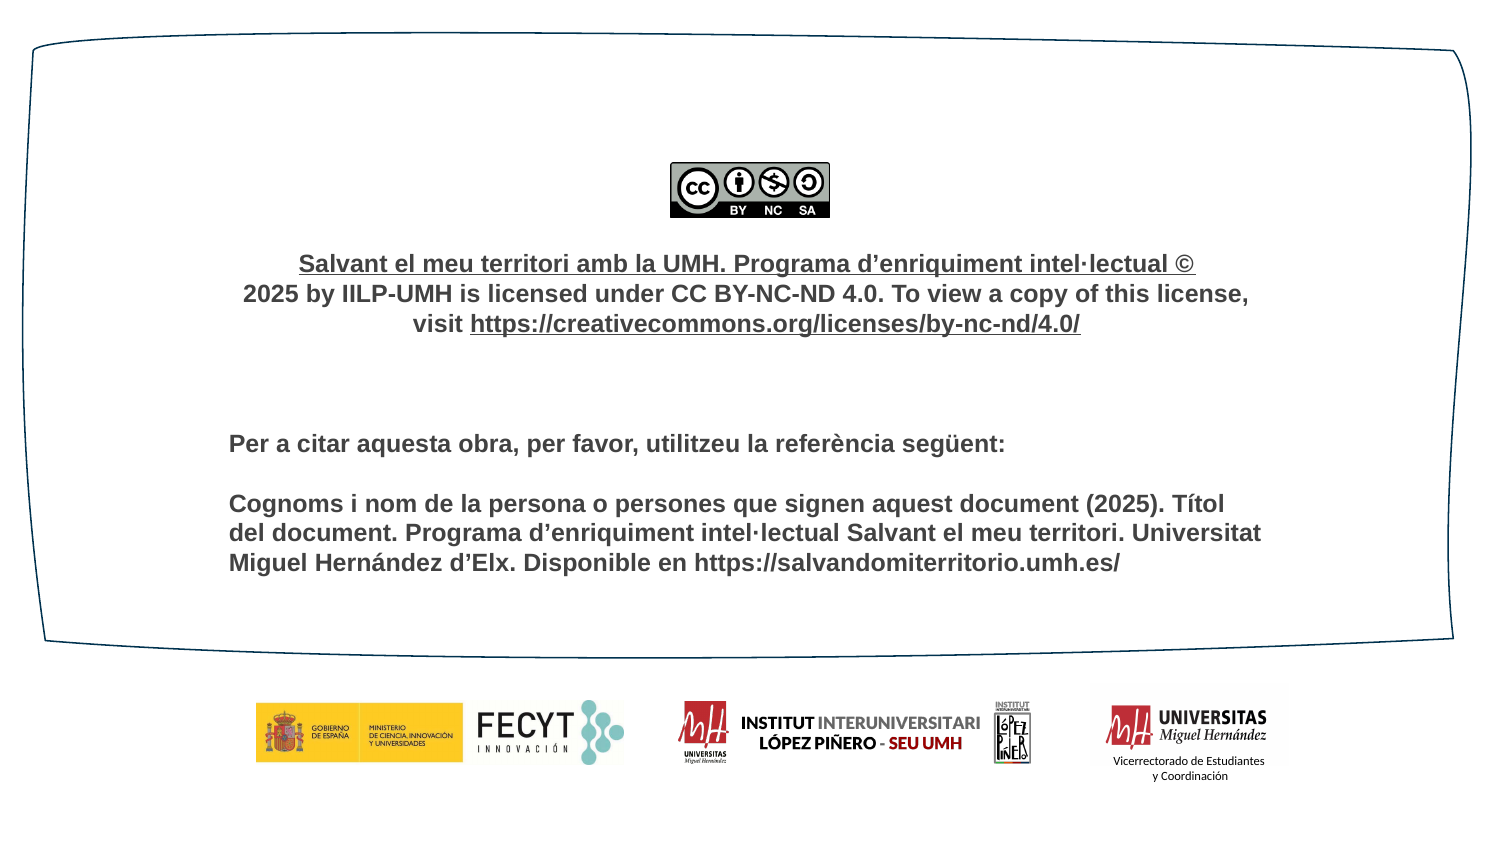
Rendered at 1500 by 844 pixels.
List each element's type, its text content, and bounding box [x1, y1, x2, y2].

text_box [0, 0, 1500, 75]
text_box Salvant el meu territori amb la UMH. Programa d’enriquiment intel·lectual © 2025 by IILP-UMH is licensed under CC BY-NC-ND 4.0. To view a copy of this license, visit https://creativecommons.org/licenses/by-nc-nd/4.0/ Per a citar aquesta obra, per favor, utilitzeu la referència següent: Cognoms i nom de la persona o persones que signen aquest document (2025). Títol del document. Programa d’enriquiment intel·lectual Salvant el meu territori. Universitat Miguel Hernández d’Elx. Disponible en https://salvandomiterritorio.umh.es/ [213, 232, 1281, 592]
picture [670, 162, 830, 218]
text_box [255, 683, 1296, 782]
text_box [22, 75, 1471, 658]
